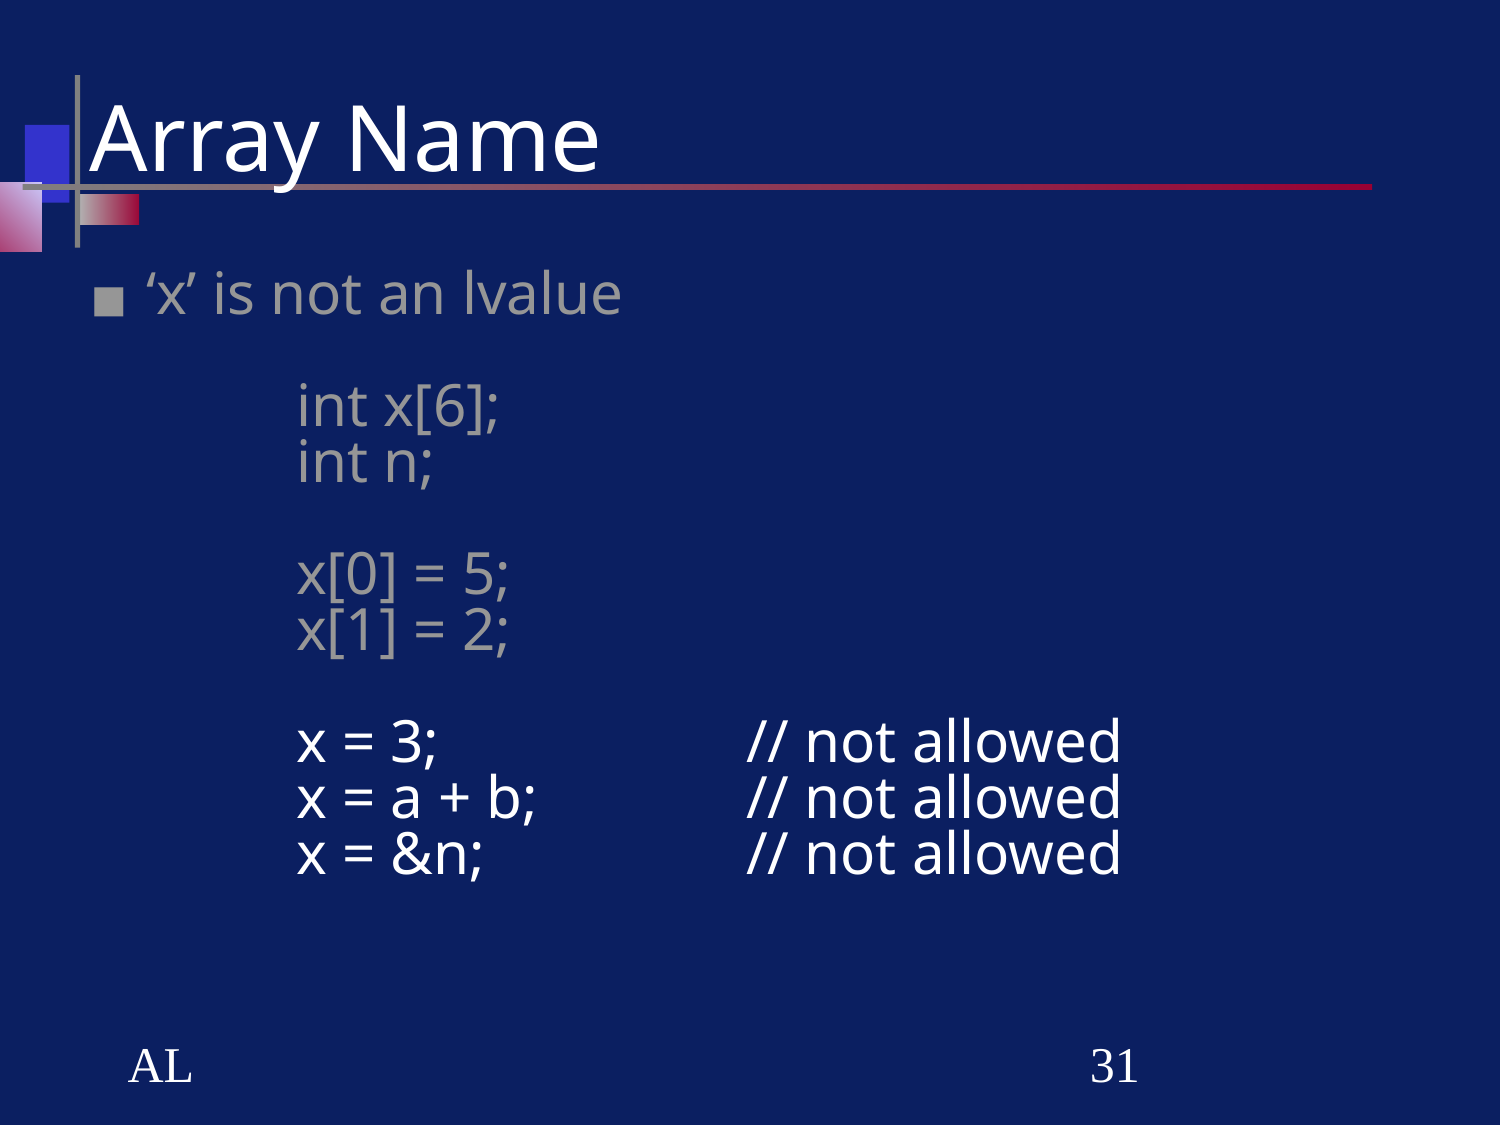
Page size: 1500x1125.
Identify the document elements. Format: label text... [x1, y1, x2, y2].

slide_number AL [112, 1025, 425, 1100]
title Array Name [74, 59, 1425, 210]
list ‘x’ is not an lvalue int x[6]; int n; x[0] = 5; x[1] = 2; x = 3; // not allowed x = a + b; // not allowed x = &n; // not allowed [74, 262, 1425, 1012]
slide_number ‹#› [1074, 1025, 1388, 1100]
